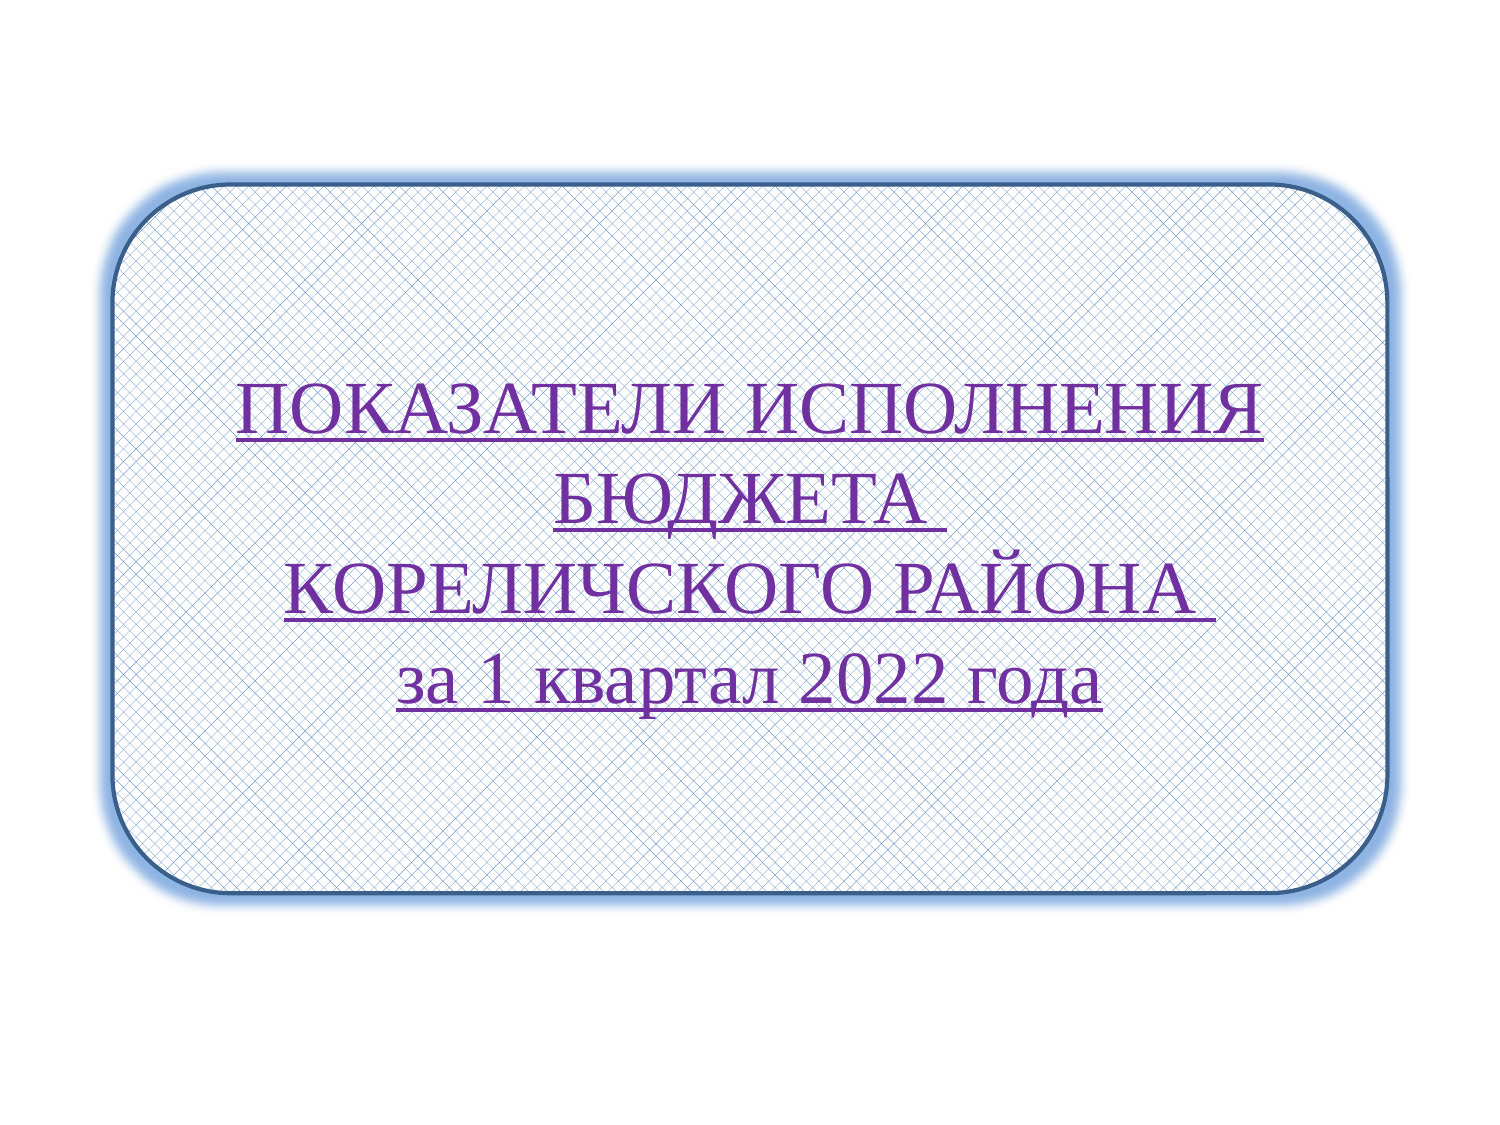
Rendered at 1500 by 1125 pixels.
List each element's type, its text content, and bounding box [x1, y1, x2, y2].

text_box ПОКАЗАТЕЛИ ИСПОЛНЕНИЯ БЮДЖЕТА КОРЕЛИЧСКОГО РАЙОНА за 1 квартал 2022 года [110, 182, 1390, 896]
